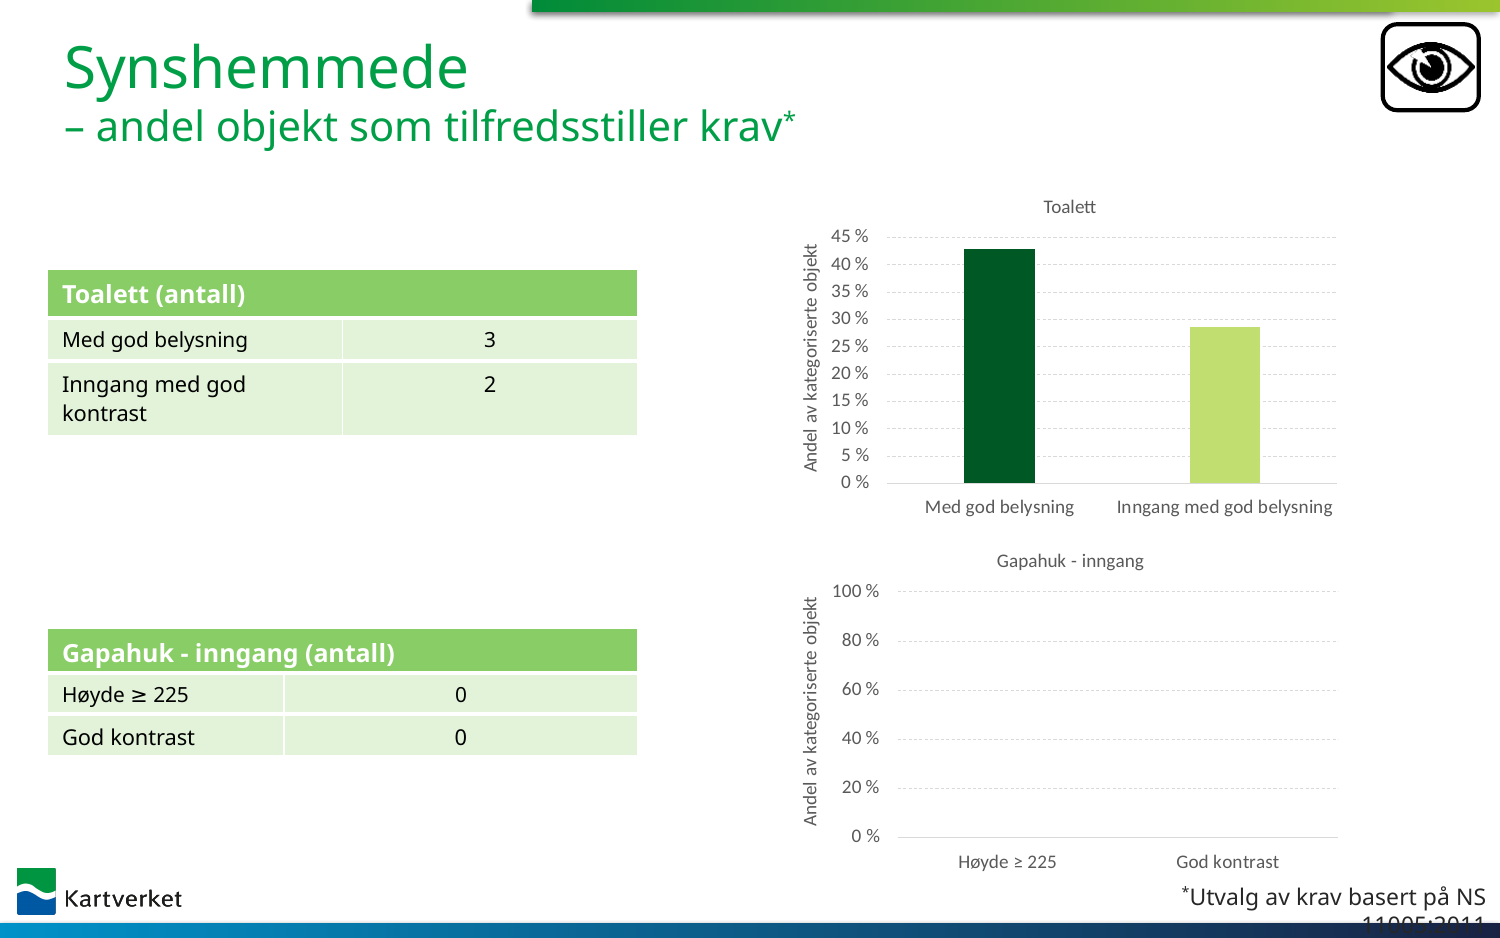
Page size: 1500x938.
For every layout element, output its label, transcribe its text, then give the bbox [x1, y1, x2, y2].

table_cell 3 [343, 320, 637, 359]
table_cell Inngang med god kontrast [48, 363, 342, 435]
table_cell 0 [285, 716, 637, 755]
table_cell 0 [285, 675, 637, 712]
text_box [1382, 24, 1480, 111]
text_box Synshemmede – andel objekt som tilfredsstiller krav* [49, 24, 1431, 158]
table_cell Med god belysning [48, 320, 342, 359]
picture [791, 187, 1348, 526]
table_header Toalett (antall) [48, 270, 637, 316]
table_header Gapahuk - inngang (antall) [48, 629, 637, 671]
table_cell Høyde ≥ 225 [48, 675, 283, 712]
table_cell 2 [343, 363, 637, 435]
table_cell God kontrast [48, 716, 283, 755]
picture [791, 541, 1349, 880]
text_box *Utvalg av krav basert på NS 11005:2011 [1068, 873, 1500, 938]
